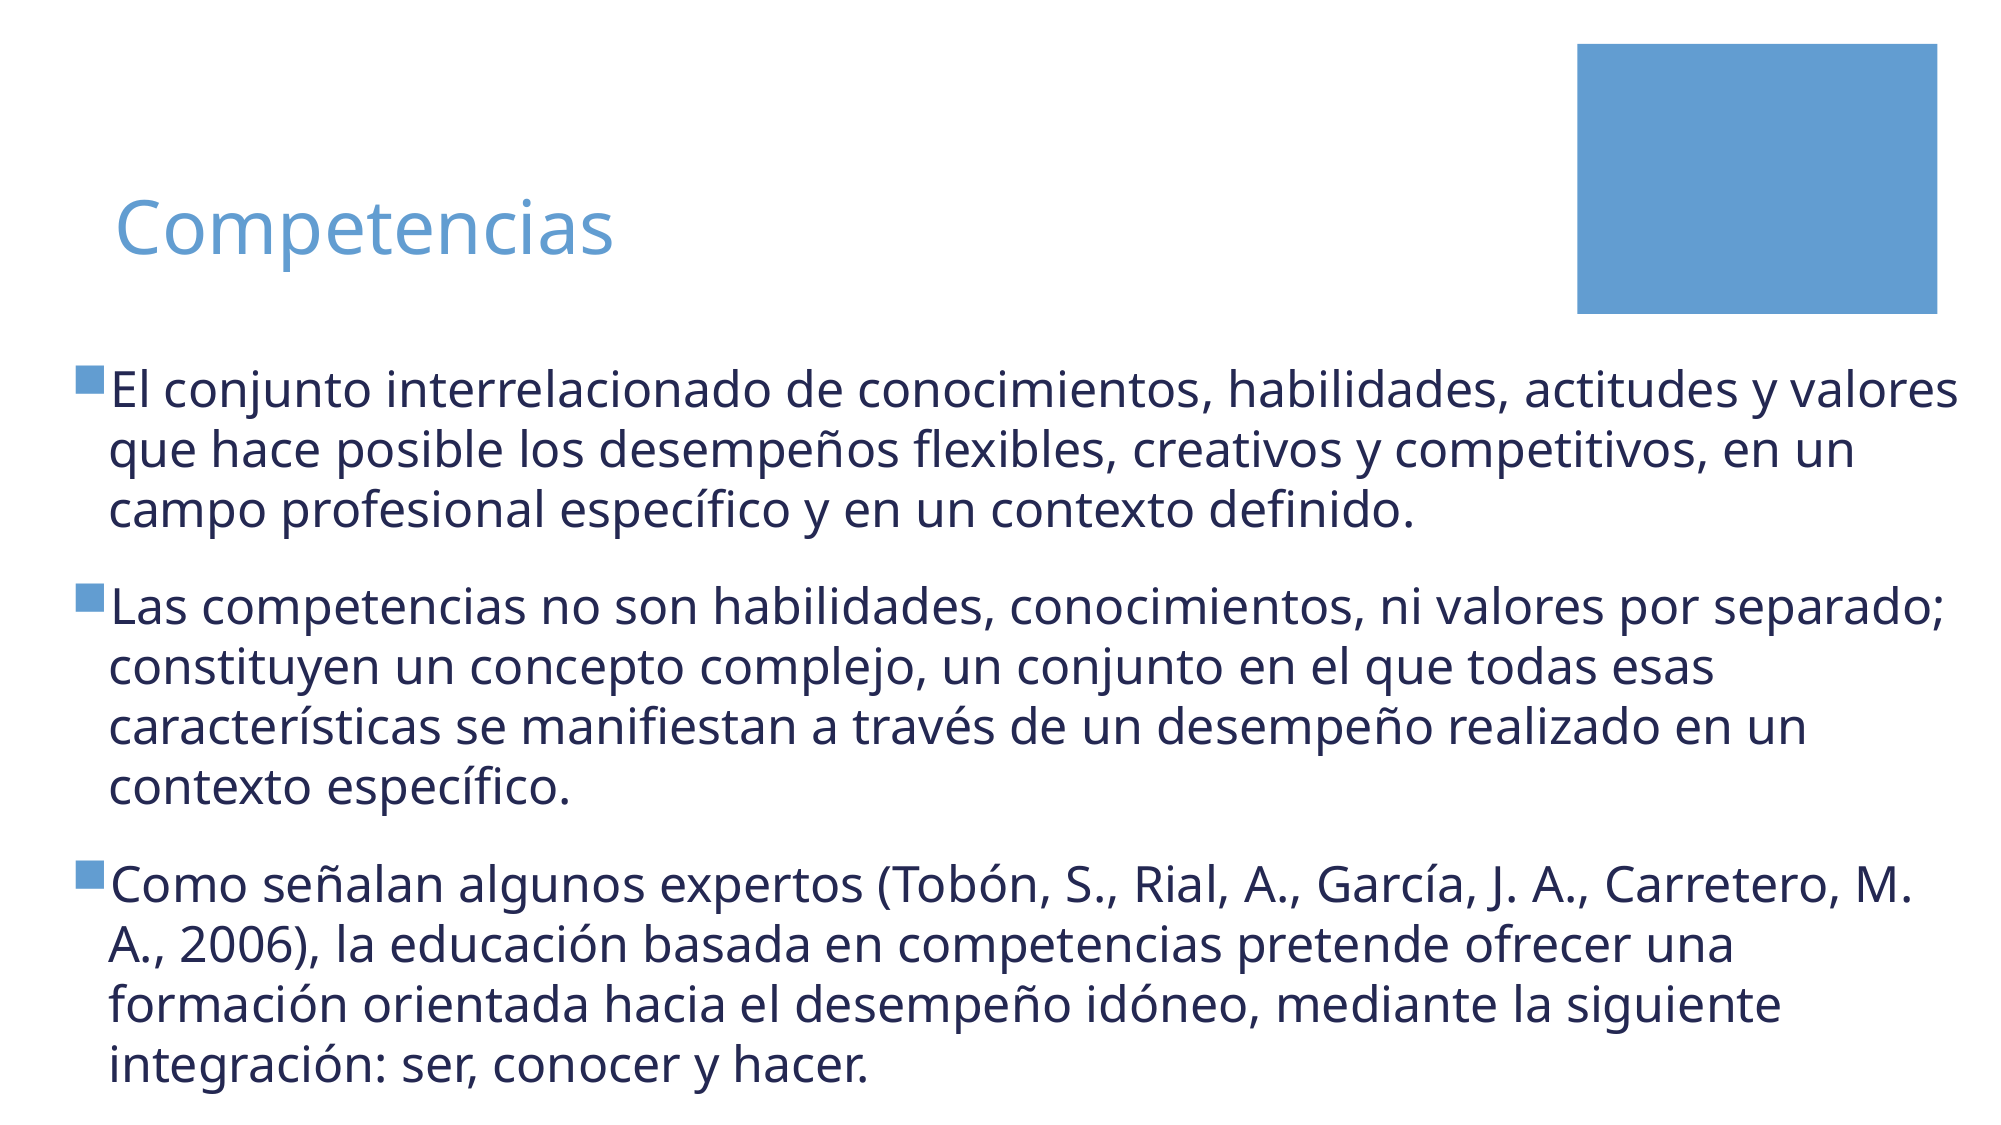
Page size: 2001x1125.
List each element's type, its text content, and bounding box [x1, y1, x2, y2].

list El conjunto interrelacionado de conocimientos, habilidades, actitudes y valores que hace posible los desempeños flexibles, creativos y competitivos, en un campo profesional específico y en un contexto definido. Las competencias no son habilidades, conocimientos, ni valores por separado; constituyen un concepto complejo, un conjunto en el que todas esas características se manifiestan a través de un desempeño realizado en un contexto específico. Como señalan algunos expertos (Tobón, S., Rial, A., García, J. A., Carretero, M. A., 2006), la educación basada en competencias pretende ofrecer una formación orientada hacia el desempeño idóneo, mediante la siguiente integración: ser, conocer y hacer. [55, 349, 2000, 1063]
title Competencias [99, 90, 1524, 278]
